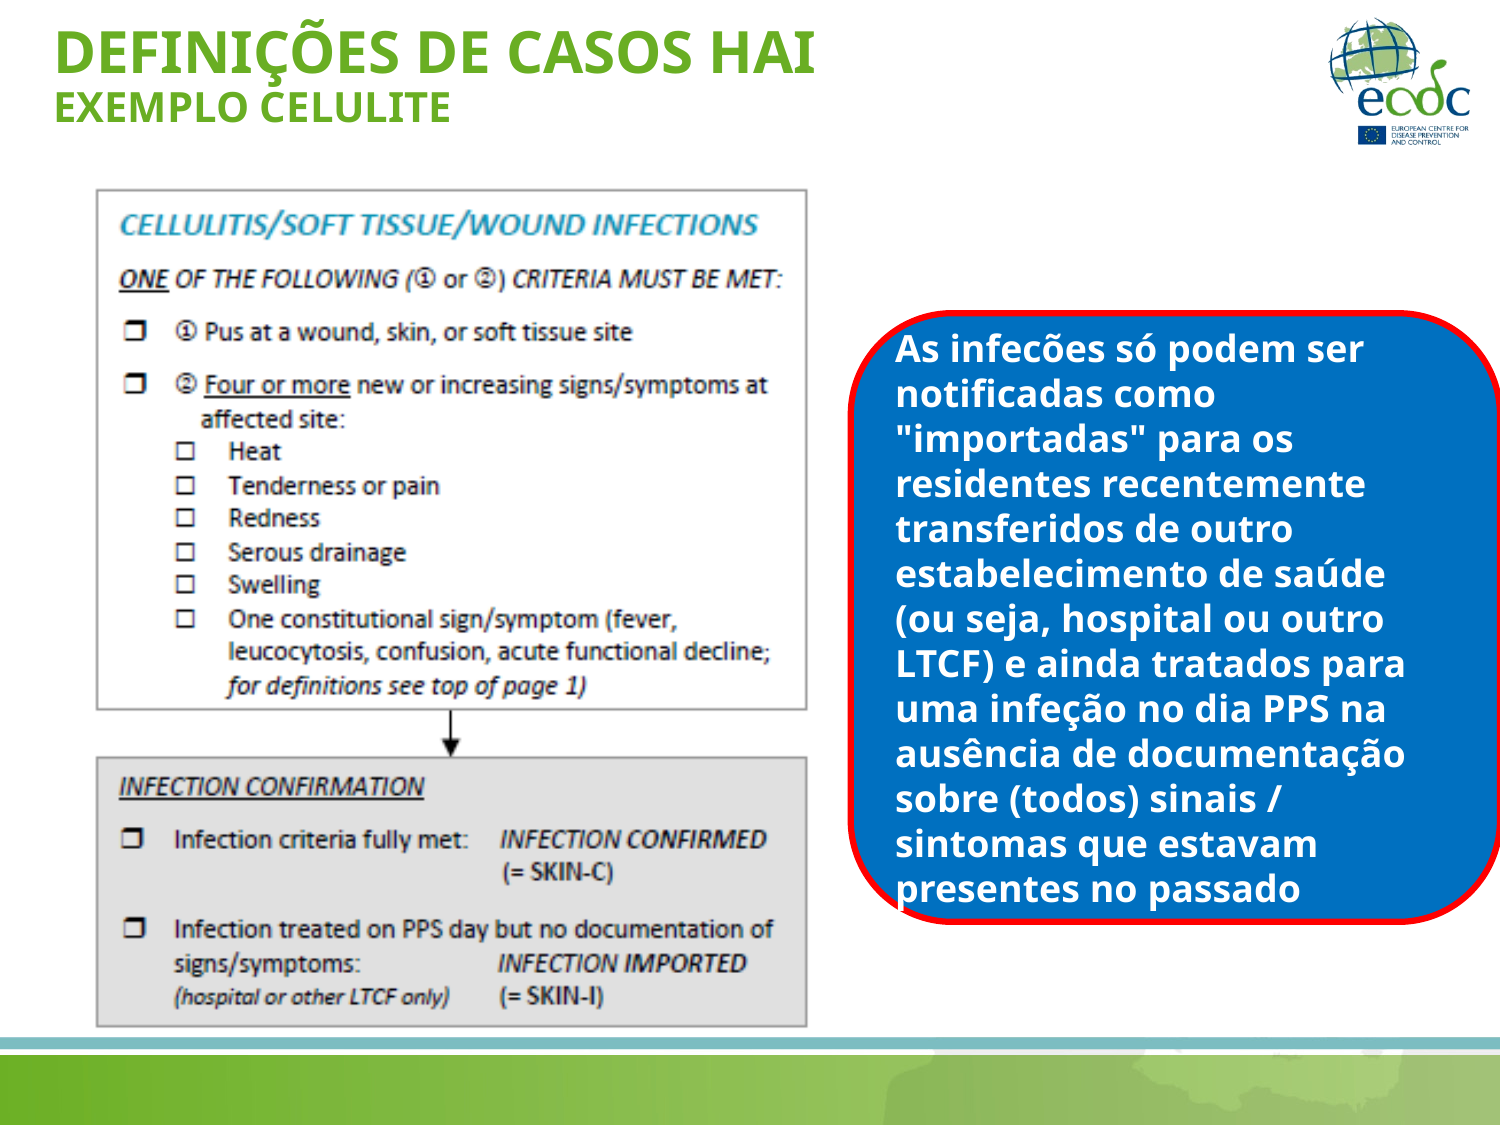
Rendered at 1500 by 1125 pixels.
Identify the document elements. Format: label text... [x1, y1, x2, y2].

text_box As infecões só podem ser notificadas como "importadas" para os residentes recentemente transferidos de outro estabelecimento de saúde (ou seja, hospital ou outro LTCF) e ainda tratados para uma infeção no dia PPS na ausência de documentação sobre (todos) sinais / sintomas que estavam presentes no passado [848, 311, 1500, 924]
picture [91, 176, 815, 1035]
picture [0, 1037, 1500, 1125]
picture [1328, 17, 1473, 148]
title DEFINIÇÕES DE CASOS HAI EXEMPLO CELULITE [53, 23, 1404, 159]
